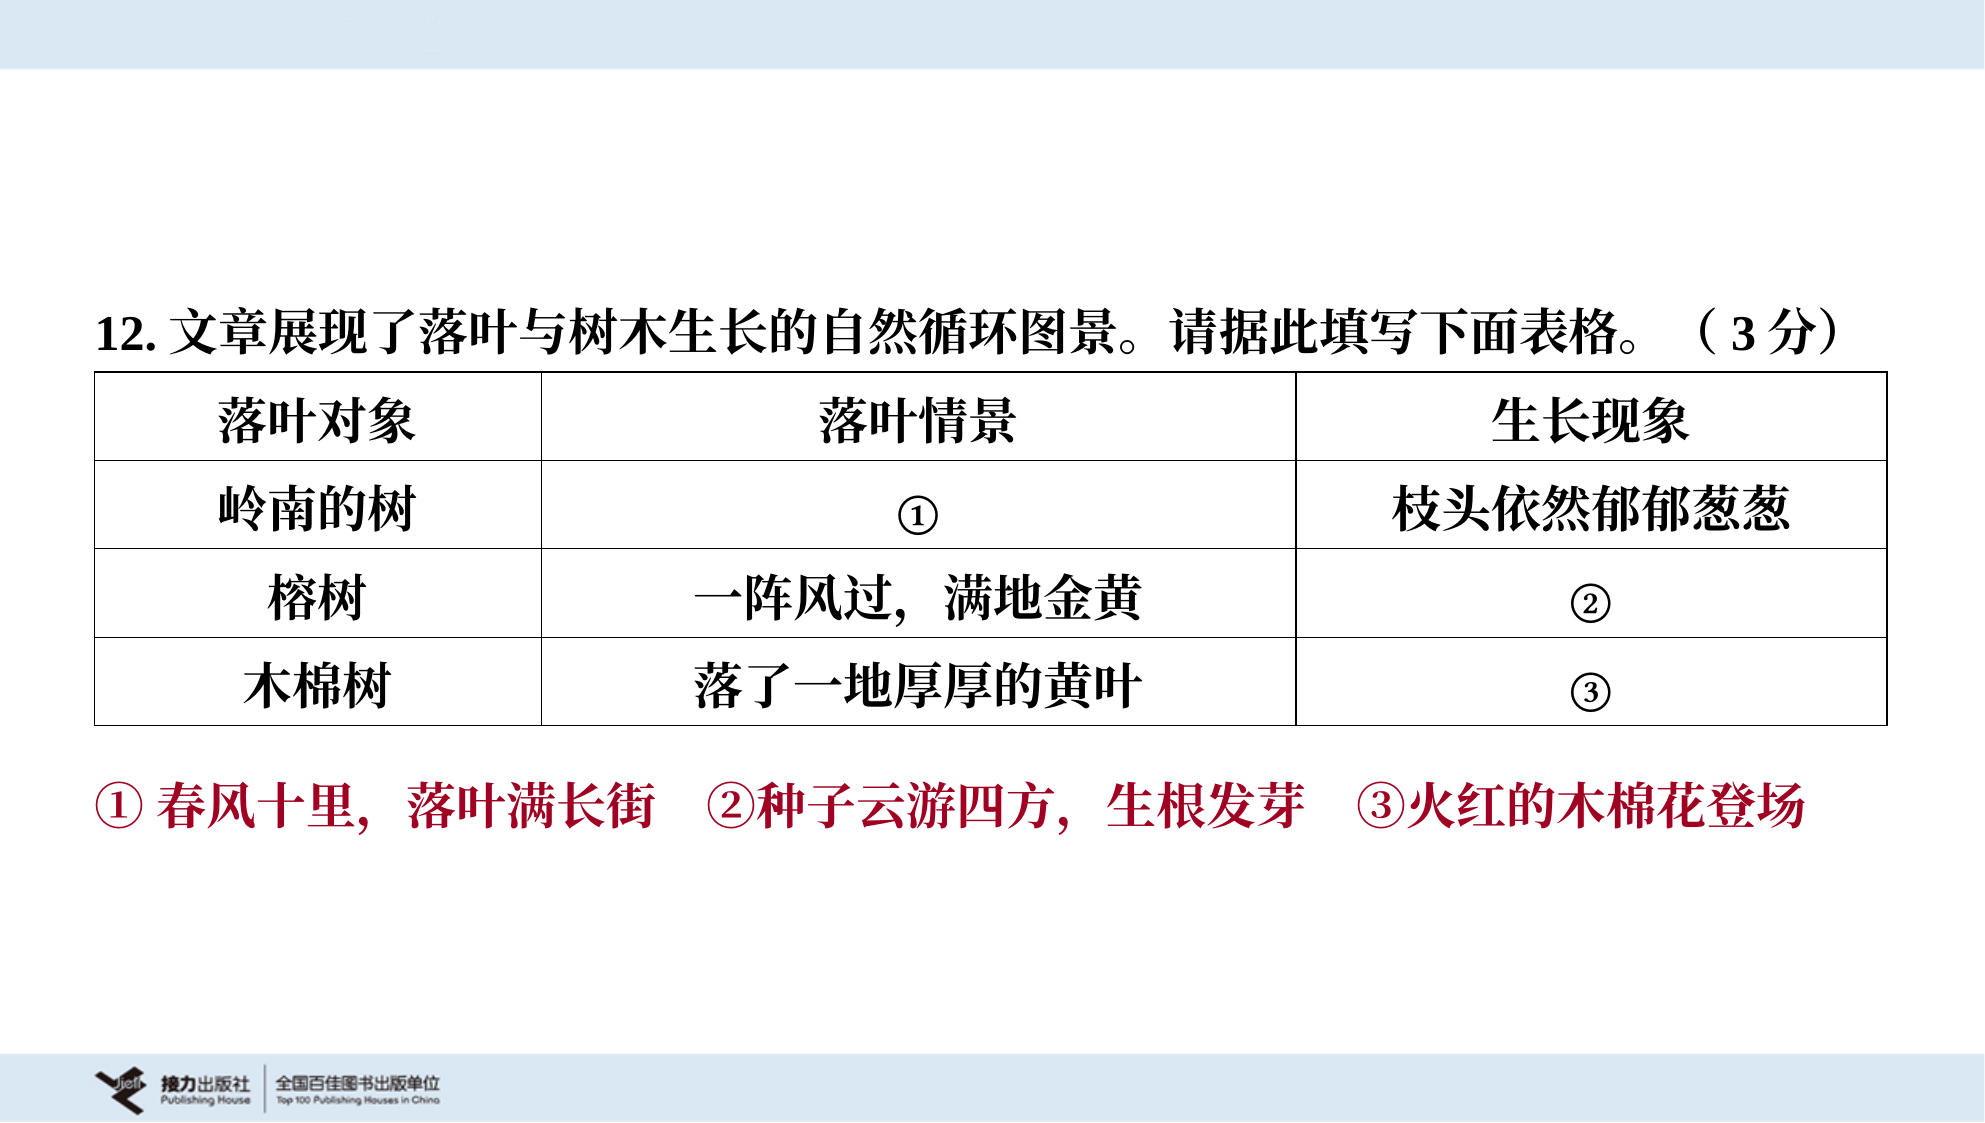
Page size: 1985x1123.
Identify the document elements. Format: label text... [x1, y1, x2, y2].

table_cell 枝头依然郁郁葱葱 [1297, 461, 1886, 548]
table_cell 木棉树 [95, 638, 541, 725]
table_header 落叶对象 [95, 373, 541, 460]
table_cell ① [542, 461, 1295, 548]
picture [0, 0, 1985, 1122]
table_header 落叶情景 [542, 373, 1295, 460]
text_box ①春风十里，落叶满长街 ②种子云游四方，生根发芽 ③火红的木棉花登场 [94, 746, 1892, 835]
table_header 生长现象 [1297, 373, 1886, 460]
text_box 12.文章展现了落叶与树木生长的自然循环图景。请据此填写下面表格。（3分） [94, 272, 1892, 361]
table_cell ② [1297, 549, 1886, 637]
table_cell 落了一地厚厚的黄叶 [542, 638, 1295, 725]
table_cell 榕树 [95, 549, 541, 637]
table_cell ③ [1297, 638, 1886, 725]
table_cell 岭南的树 [95, 461, 541, 548]
table_cell 一阵风过，满地金黄 [542, 549, 1295, 637]
